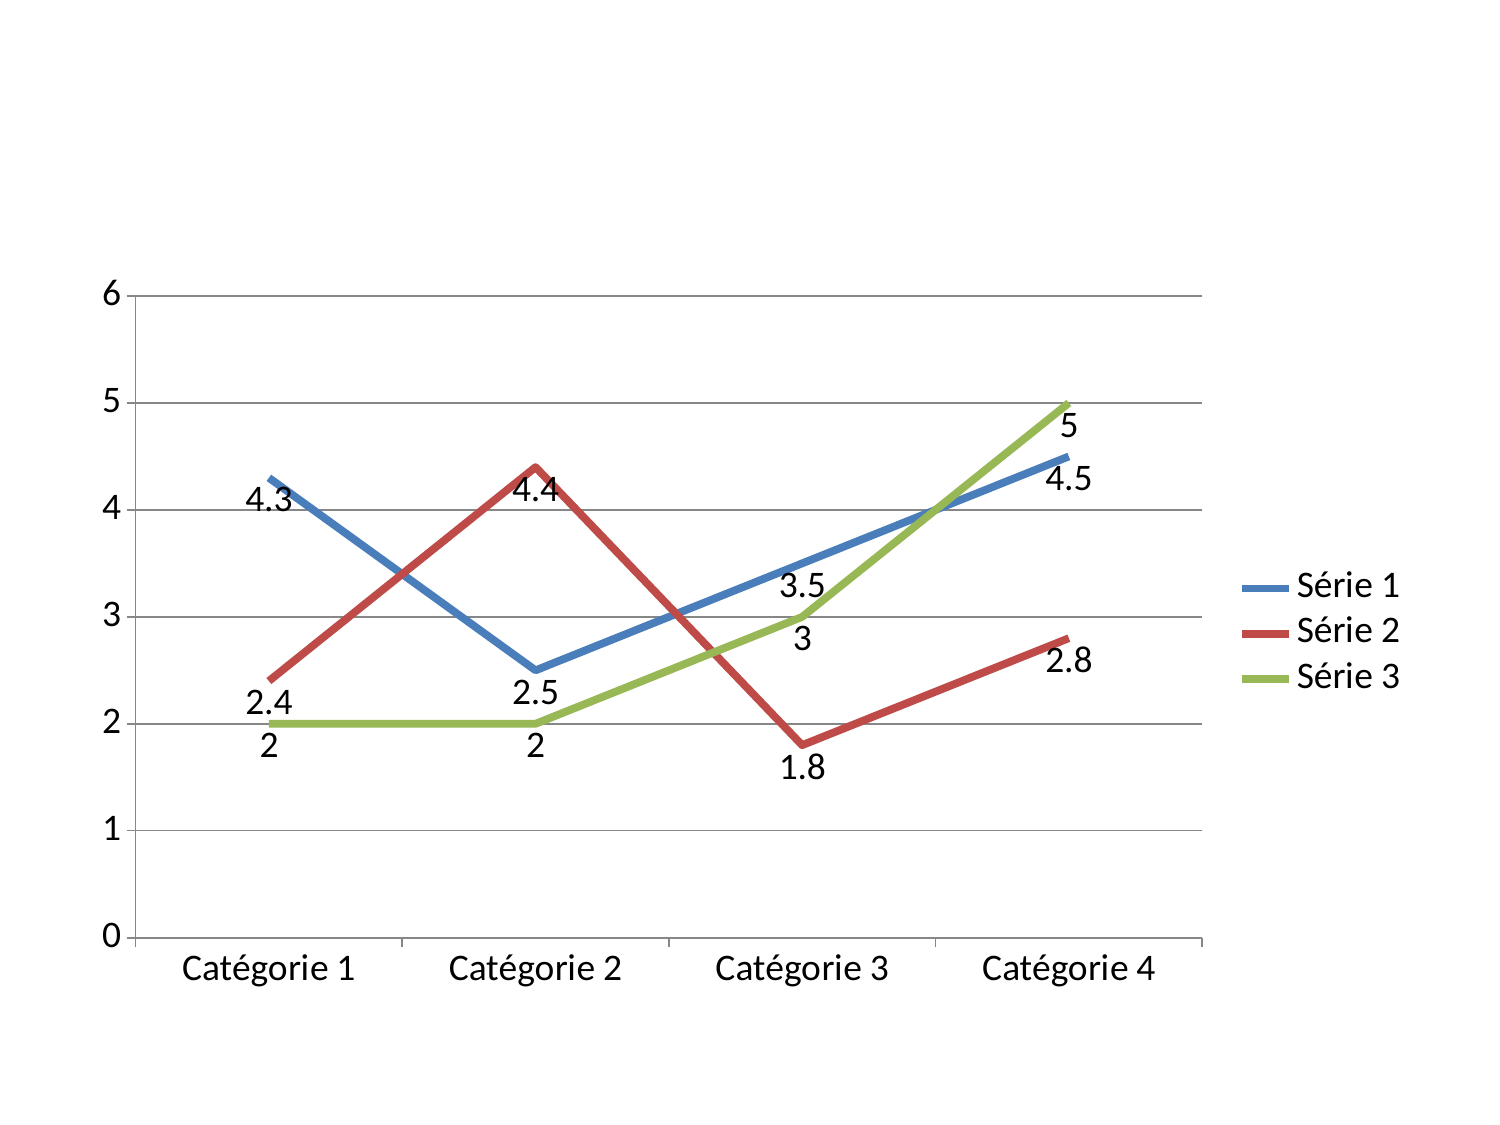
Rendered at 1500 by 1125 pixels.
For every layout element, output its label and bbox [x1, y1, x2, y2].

chart [74, 262, 1426, 1006]
